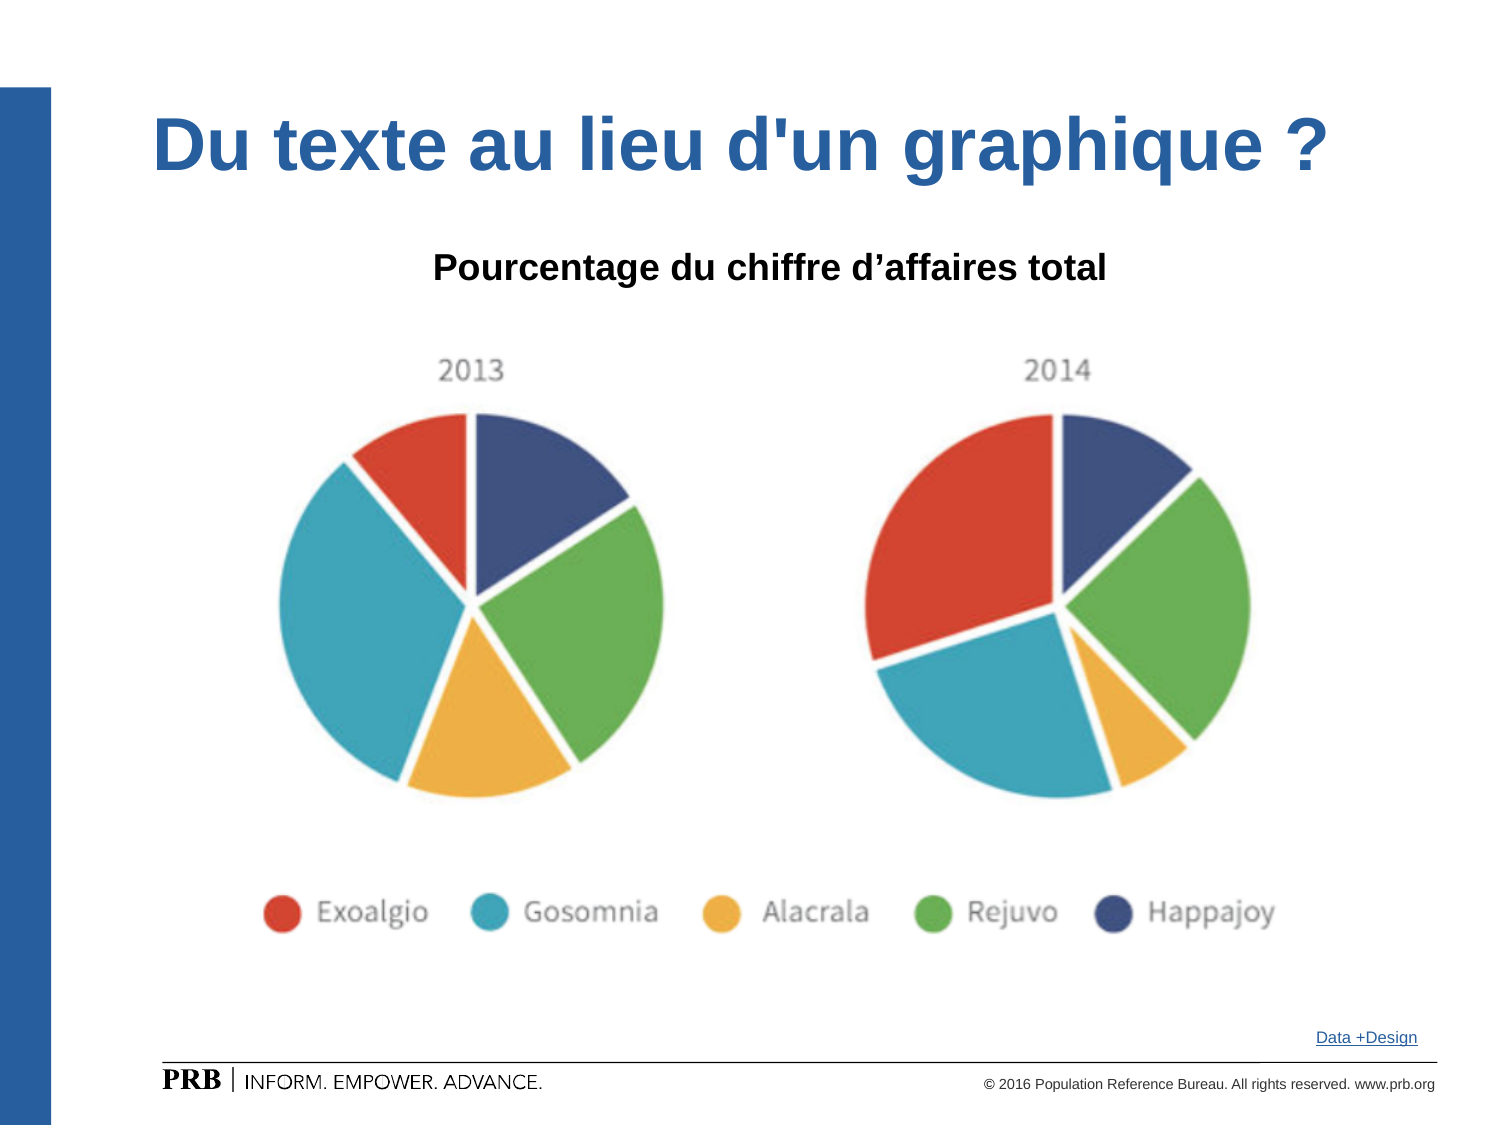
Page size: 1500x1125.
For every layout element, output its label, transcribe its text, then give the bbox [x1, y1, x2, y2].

title Du texte au lieu d'un graphique ? [137, 87, 1407, 250]
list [219, 224, 1325, 988]
text_box Data +Design [1301, 1019, 1433, 1055]
